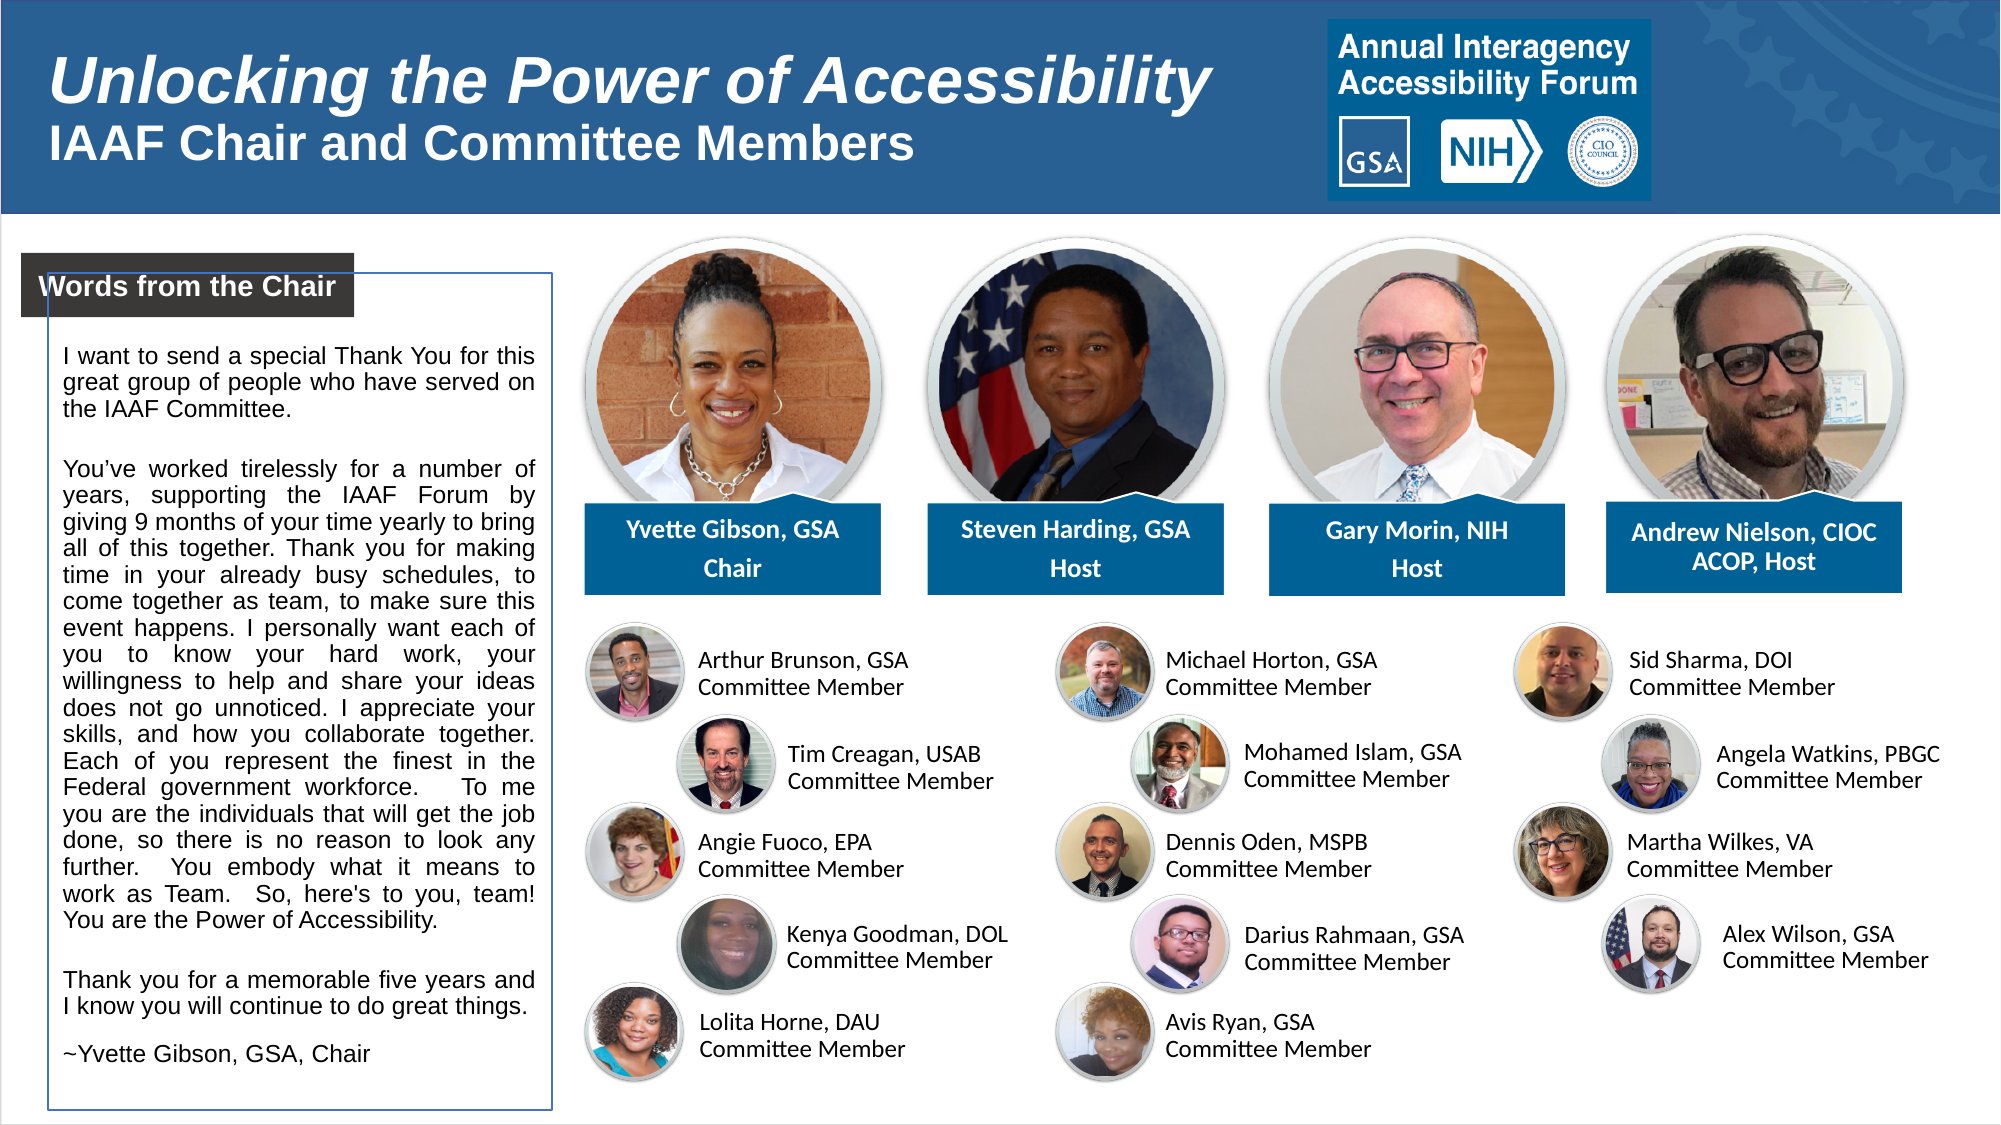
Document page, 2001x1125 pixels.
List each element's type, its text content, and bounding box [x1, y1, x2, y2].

text_box Dennis Oden, MSPB Committee Member [1161, 818, 1450, 894]
text_box Words from the Chair [20, 252, 355, 318]
text_box Tim Creagan, USAB Committee Member [782, 730, 1070, 806]
text_box Angela Watkins, PBGC Committee Member [1707, 729, 1953, 805]
text_box Lolita Horne, DAU Committee Member [690, 998, 981, 1074]
text_box Alex Wilson, GSA Committee Member [1707, 909, 1947, 985]
text_box Steven Harding, GSA Host [925, 554, 1226, 598]
text_box Yvette Gibson, GSA Chair [582, 554, 883, 598]
text_box Arthur Brunson, GSA Committee Member [691, 636, 980, 712]
picture [0, 0, 2001, 1125]
text_box Darius Rahmaan, GSA Committee Member [1236, 911, 1526, 987]
title Unlocking the Power of Accessibility IAAF Chair and Committee Members [33, 15, 1257, 203]
text_box Gary Morin, NIH Host [1267, 554, 1568, 599]
text_box Angie Fuoco, EPA Committee Member [691, 818, 980, 894]
list I want to send a special Thank You for this great group of people who have served on the IAAF Committee. You’ve worked tirelessly for a number of years, supporting the IAAF Forum by giving 9 months of your time yearly to bring all of this together. Thank you for making time in your already busy schedules, to come together as team, to make sure this event happens. I personally want each of you to know your hard work, your willingness to help and share your ideas does not go unnoticed. I appreciate your skills, and how you collaborate together. Each of you represent the finest in the Federal government workforce. To me you are the individuals that will get the job done, so there is no reason to look any further. You embody what it means to work as Team. So, here's to you, team! You are the Power of Accessibility. Thank you for a memorable five years and I know you will continue to do great things. ~Yvette Gibson, GSA, Chair [47, 273, 552, 1110]
text_box Andrew Nielson, CIOC ACOP, Host [1604, 551, 1905, 596]
text_box Sid Sharma, DOI Committee Member [1619, 636, 1911, 712]
text_box Avis Ryan, GSA Committee Member [1161, 998, 1447, 1074]
text_box Kenya Goodman, DOL Committee Member [783, 909, 1069, 985]
text_box Martha Wilkes, VA Committee Member [1619, 818, 1909, 894]
text_box Michael Horton, GSA Committee Member [1161, 636, 1447, 712]
text_box Mohamed Islam, GSA Committee Member [1236, 728, 1526, 804]
